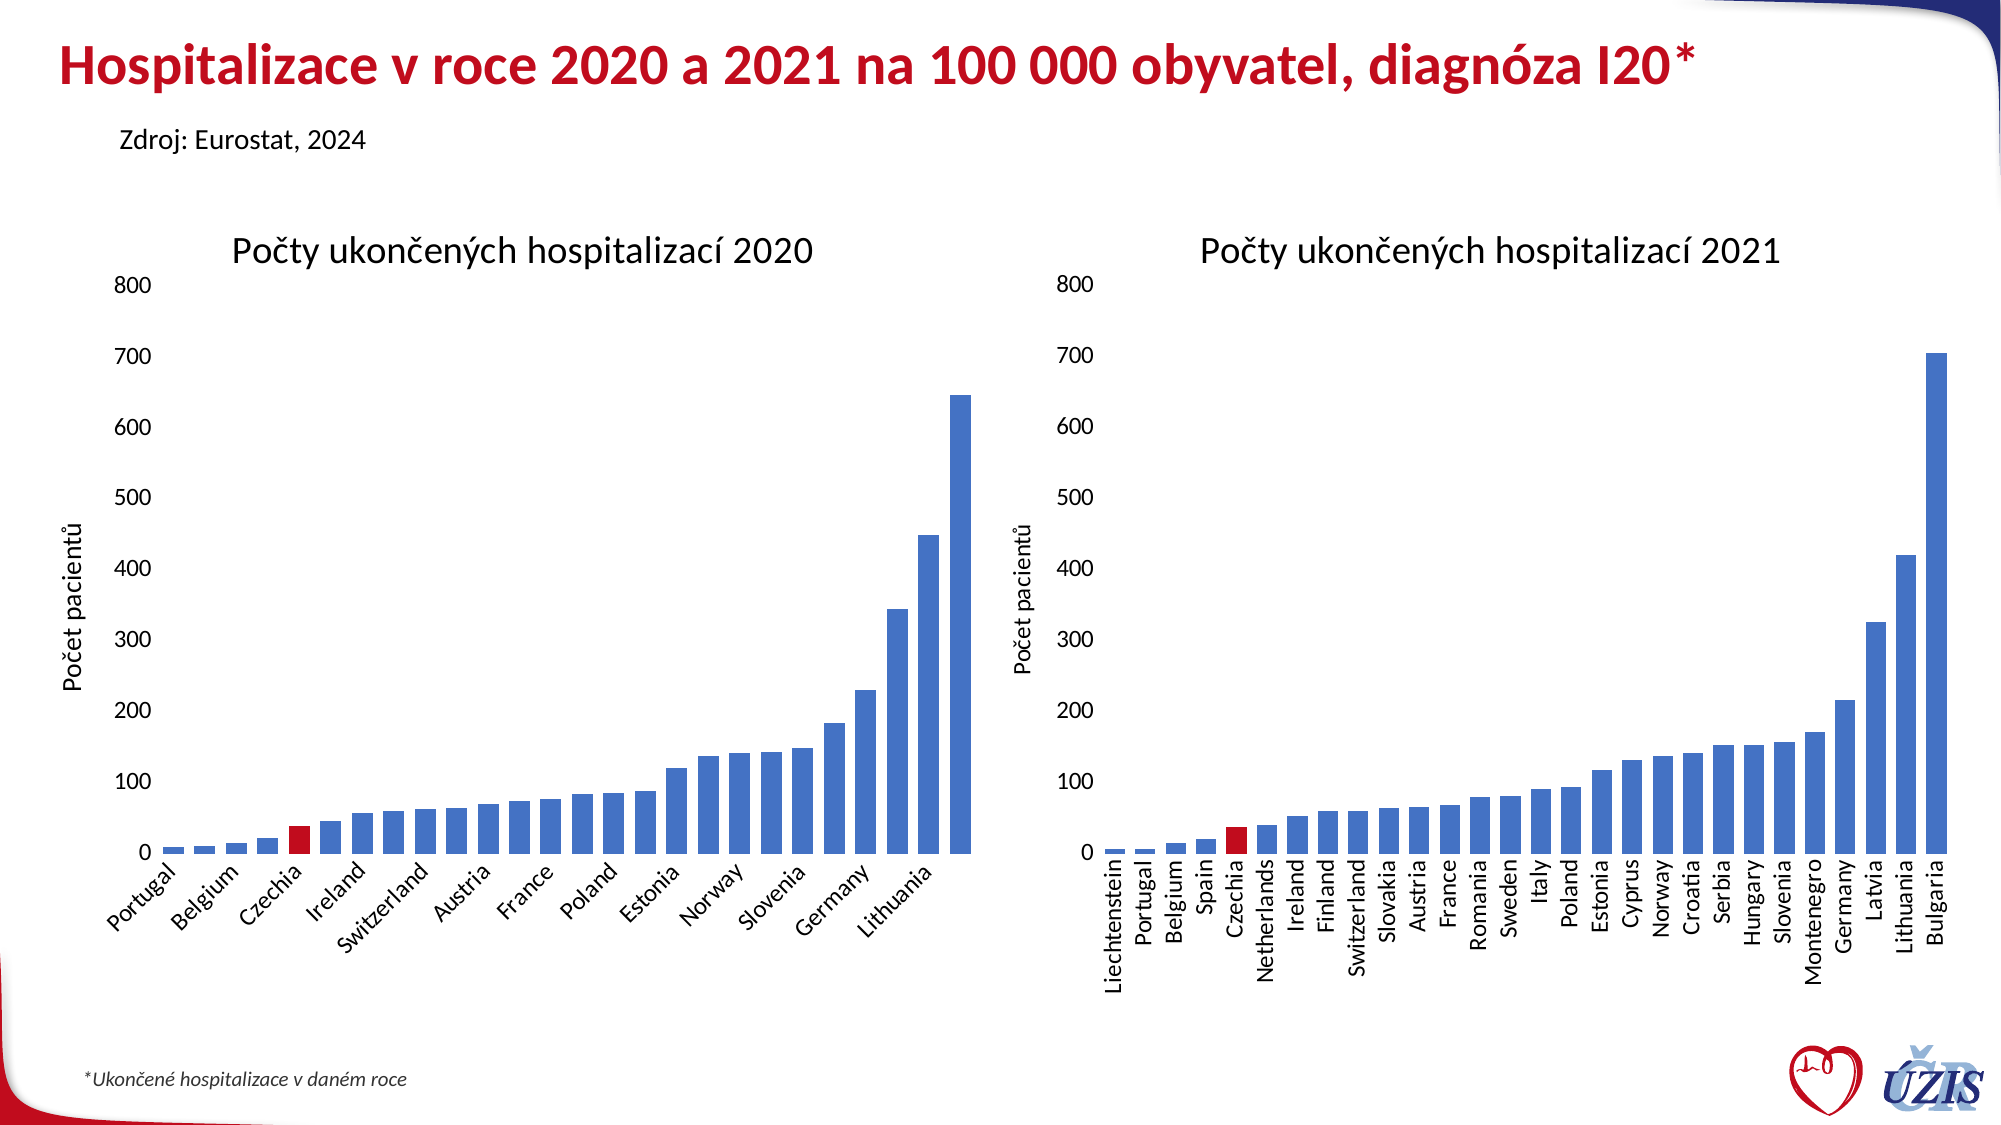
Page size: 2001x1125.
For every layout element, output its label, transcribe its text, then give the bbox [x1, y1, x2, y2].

text_box Zdroj: Eurostat, 2024 [104, 112, 486, 163]
text_box *Ukončené hospitalizace v daném roce [67, 1058, 1079, 1099]
chart [1004, 197, 1979, 1030]
chart [50, 197, 996, 1025]
title Hospitalizace v roce 2020 a 2021 na 100 000 obyvatel, diagnóza I20* [44, 26, 1947, 113]
